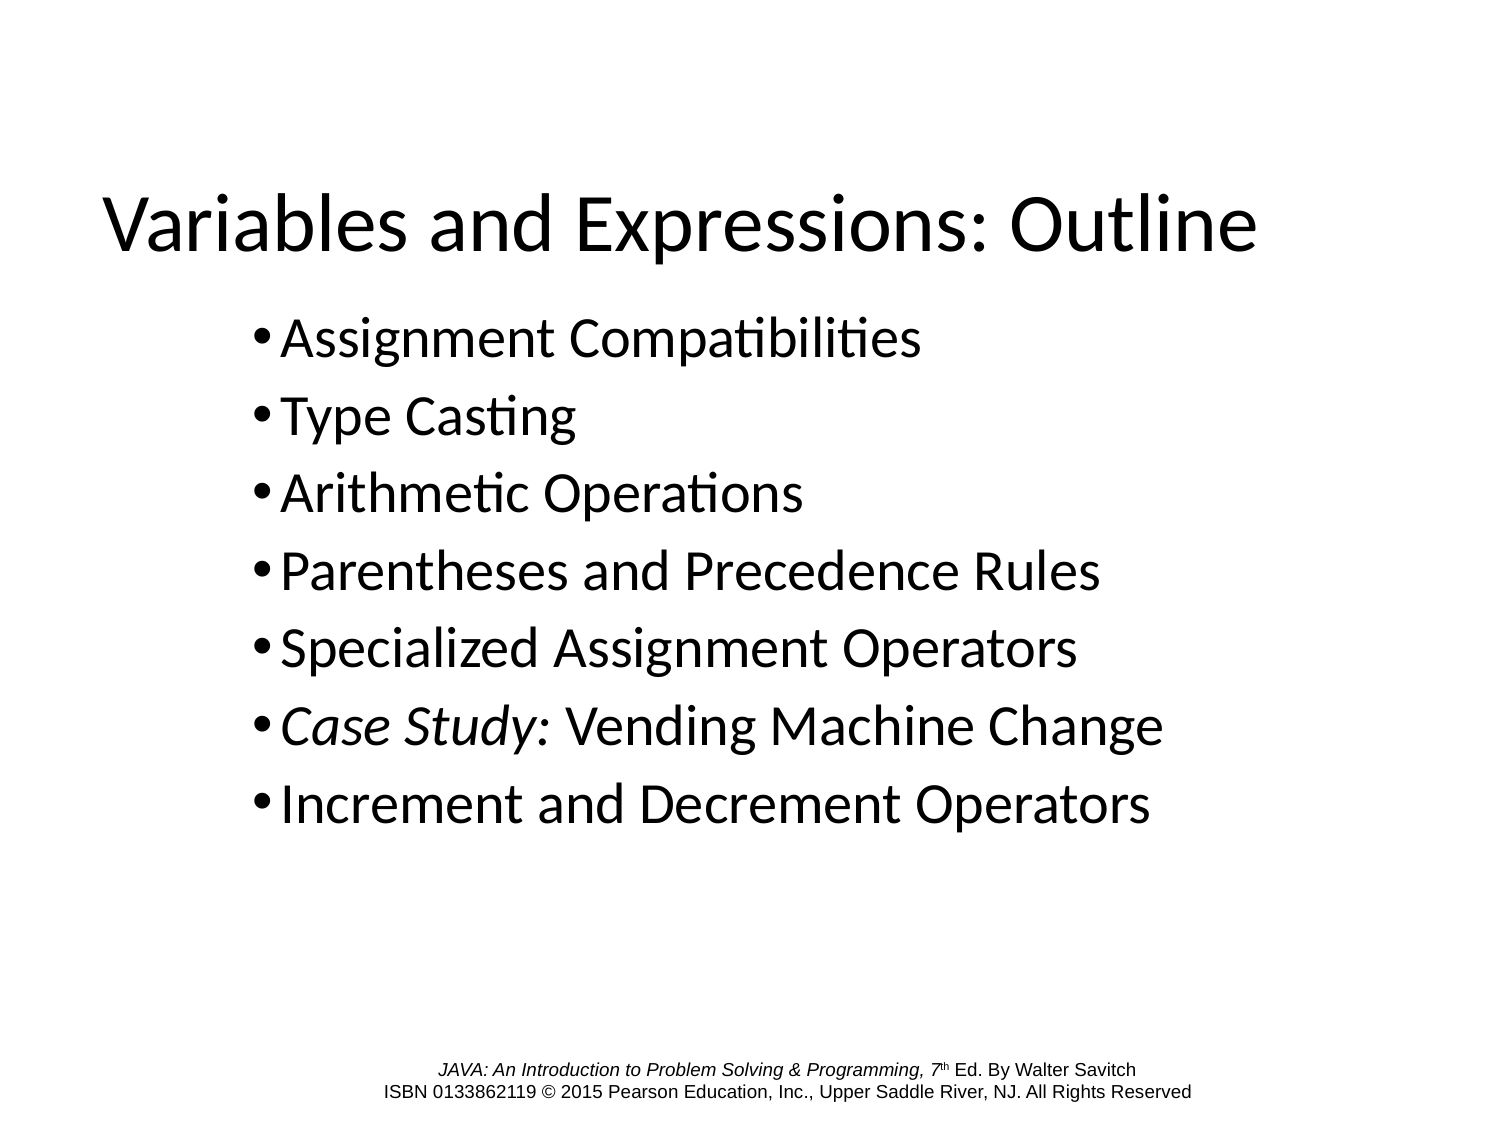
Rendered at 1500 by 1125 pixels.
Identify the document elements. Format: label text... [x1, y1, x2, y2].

list Assignment Compatibilities Type Casting Arithmetic Operations Parentheses and Precedence Rules Specialized Assignment Operators Case Study: Vending Machine Change Increment and Decrement Operators [237, 299, 1400, 1005]
title Variables and Expressions: Outline [87, 99, 1450, 350]
